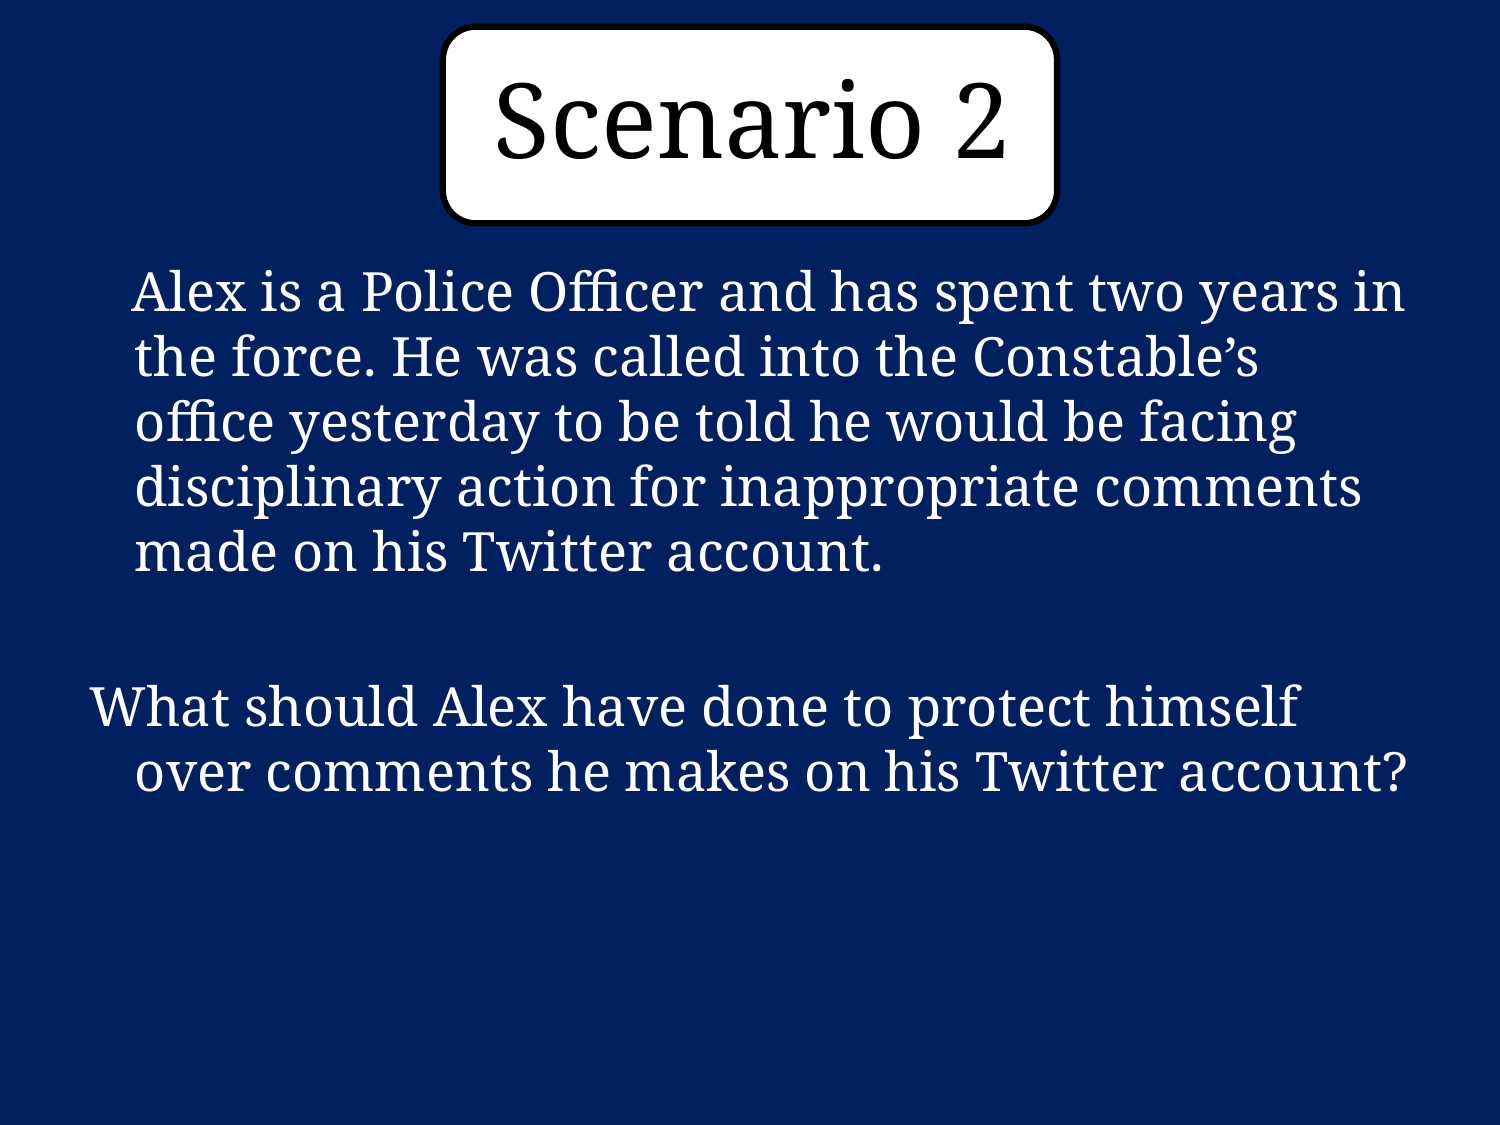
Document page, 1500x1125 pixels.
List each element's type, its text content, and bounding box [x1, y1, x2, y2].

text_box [78, 28, 1424, 224]
list Alex is a Police Officer and has spent two years in the force. He was called into the Constable’s office yesterday to be told he would be facing disciplinary action for inappropriate comments made on his Twitter account. What should Alex have done to protect himself over comments he makes on his Twitter account? [75, 249, 1425, 1000]
